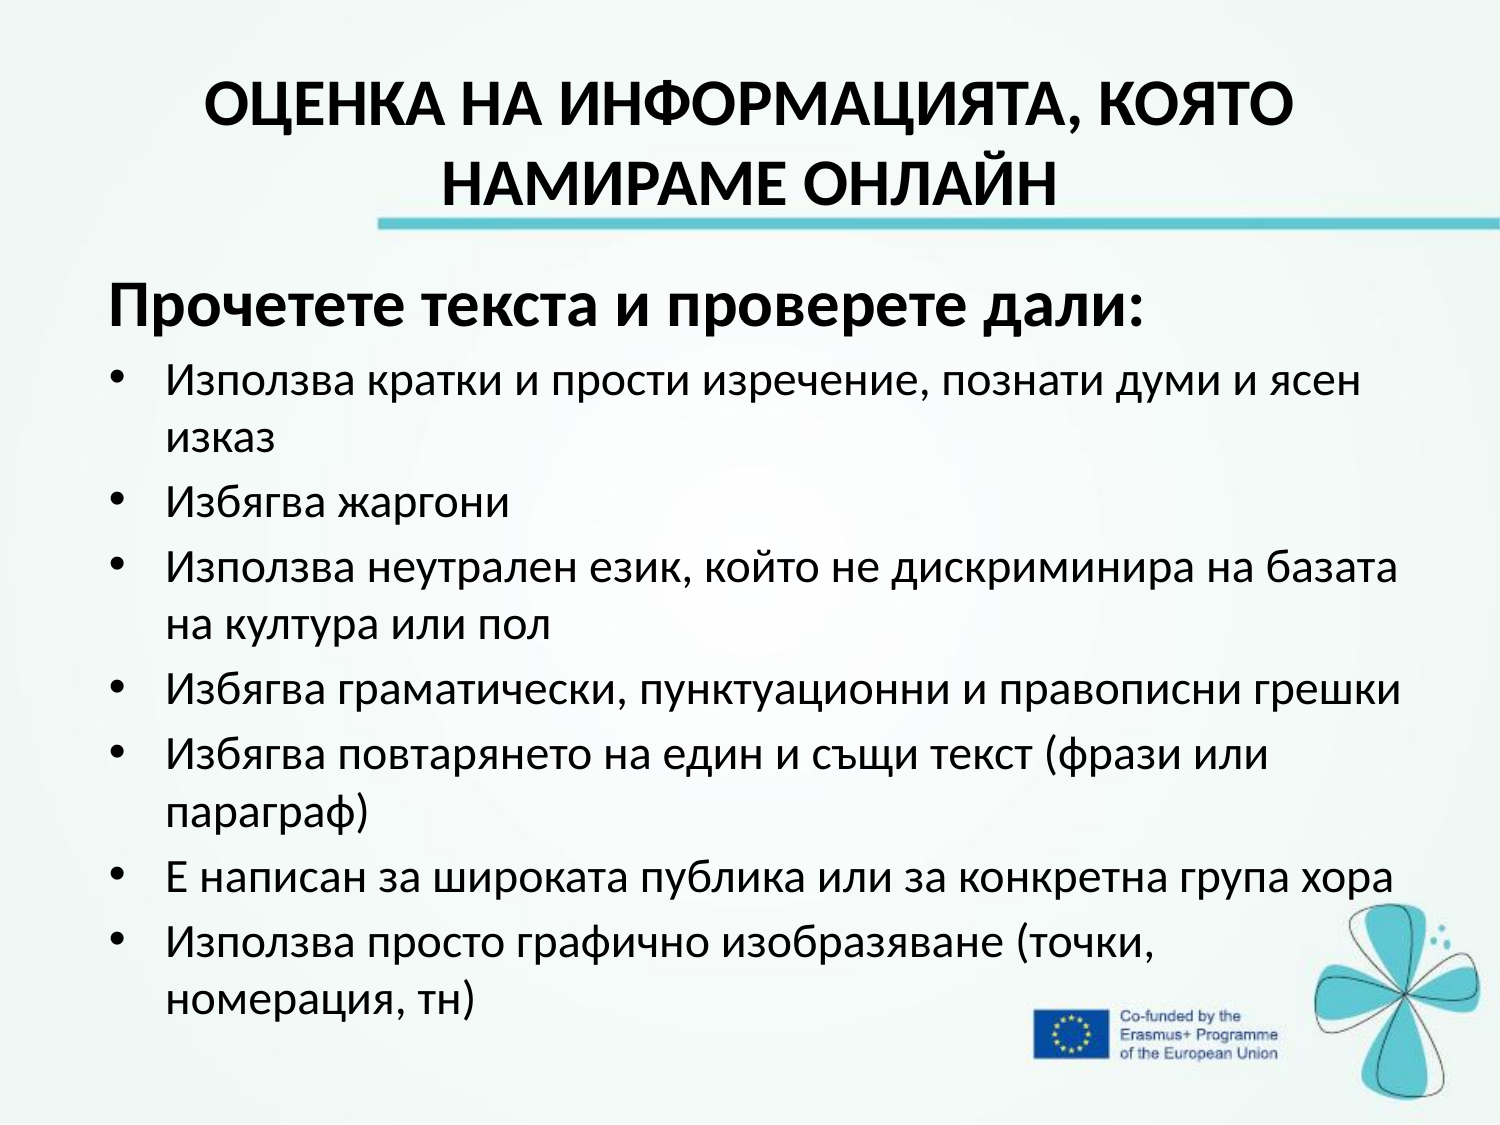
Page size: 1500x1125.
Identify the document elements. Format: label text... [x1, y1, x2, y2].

title ОЦЕНКА НА ИНФОРМАЦИЯТА, КОЯТО НАМИРАМЕ ОНЛАЙН [75, 45, 1425, 233]
picture [0, 0, 1500, 1125]
list Прочетете текста и проверете дали: Използва кратки и прости изречение, познати думи и ясен изказ Избягва жаргони Използва неутрален език, който не дискриминира на базата на култура или пол Избягва граматически, пунктуационни и правописни грешки Избягва повтарянето на един и същи текст (фрази или параграф) Е написан за широката публика или за конкретна група хора Използва просто графично изобразяване (точки, номерация, тн) [75, 252, 1425, 1100]
